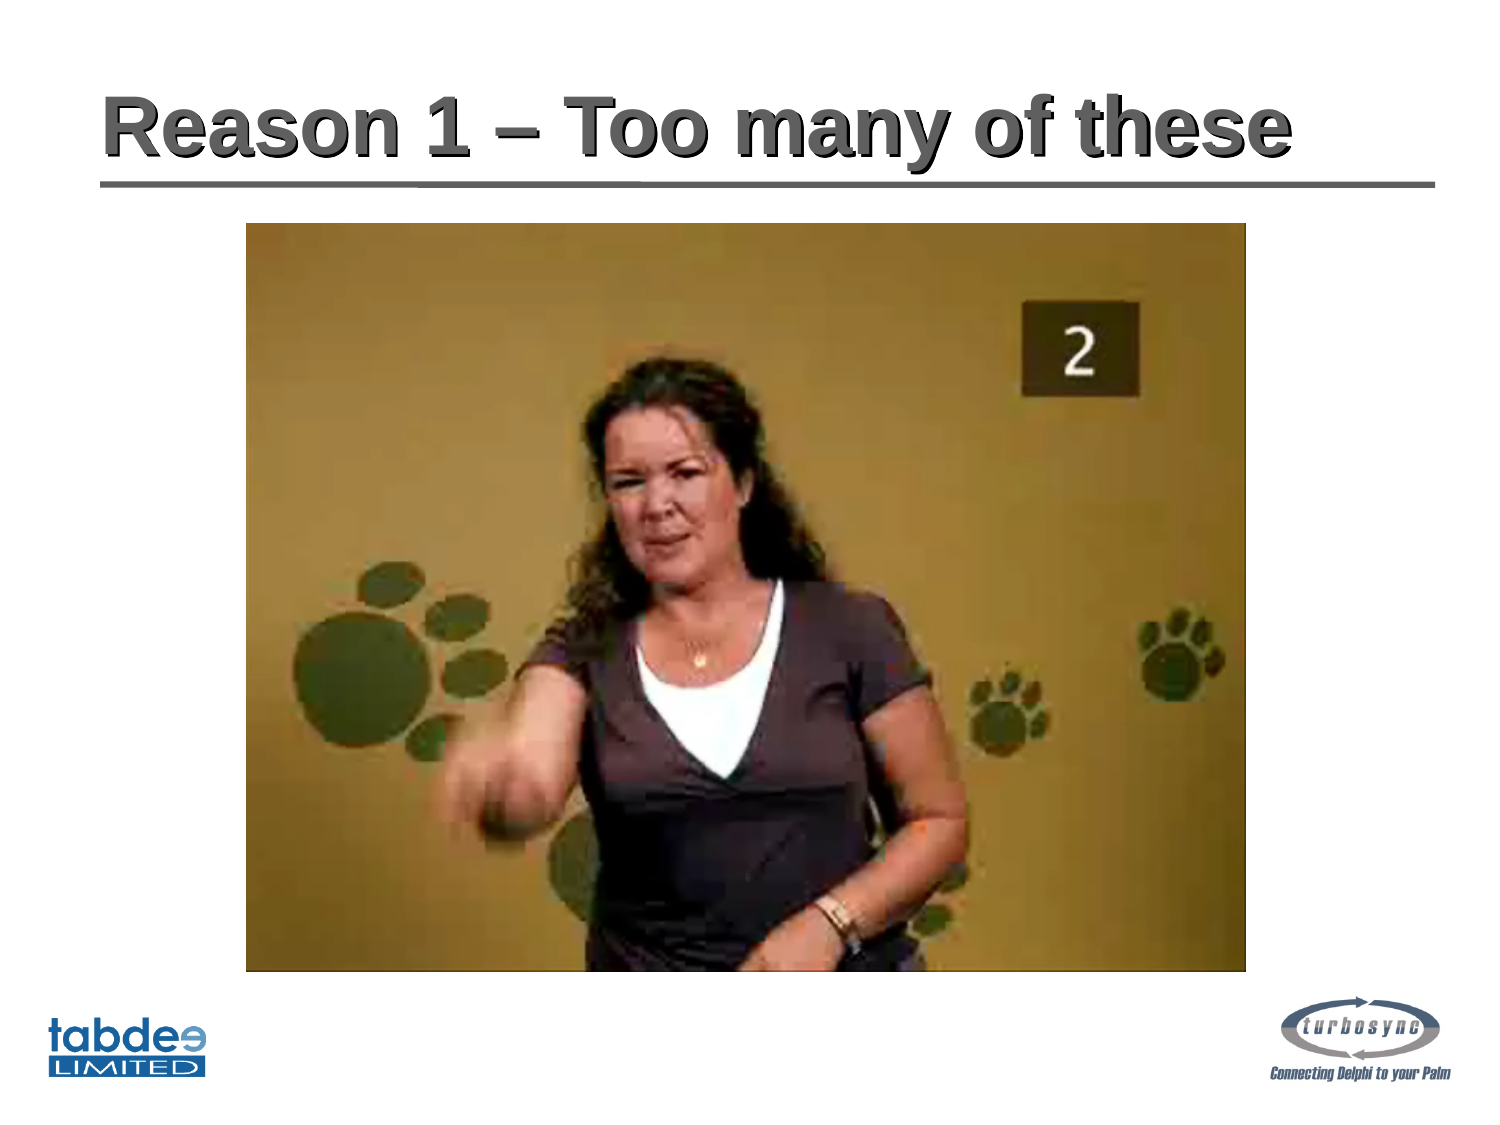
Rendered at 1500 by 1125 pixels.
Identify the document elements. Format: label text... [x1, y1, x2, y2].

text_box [245, 222, 1247, 973]
picture [1257, 987, 1459, 1094]
title Reason 1 – Too many of these [100, 85, 1437, 173]
picture [29, 999, 230, 1092]
